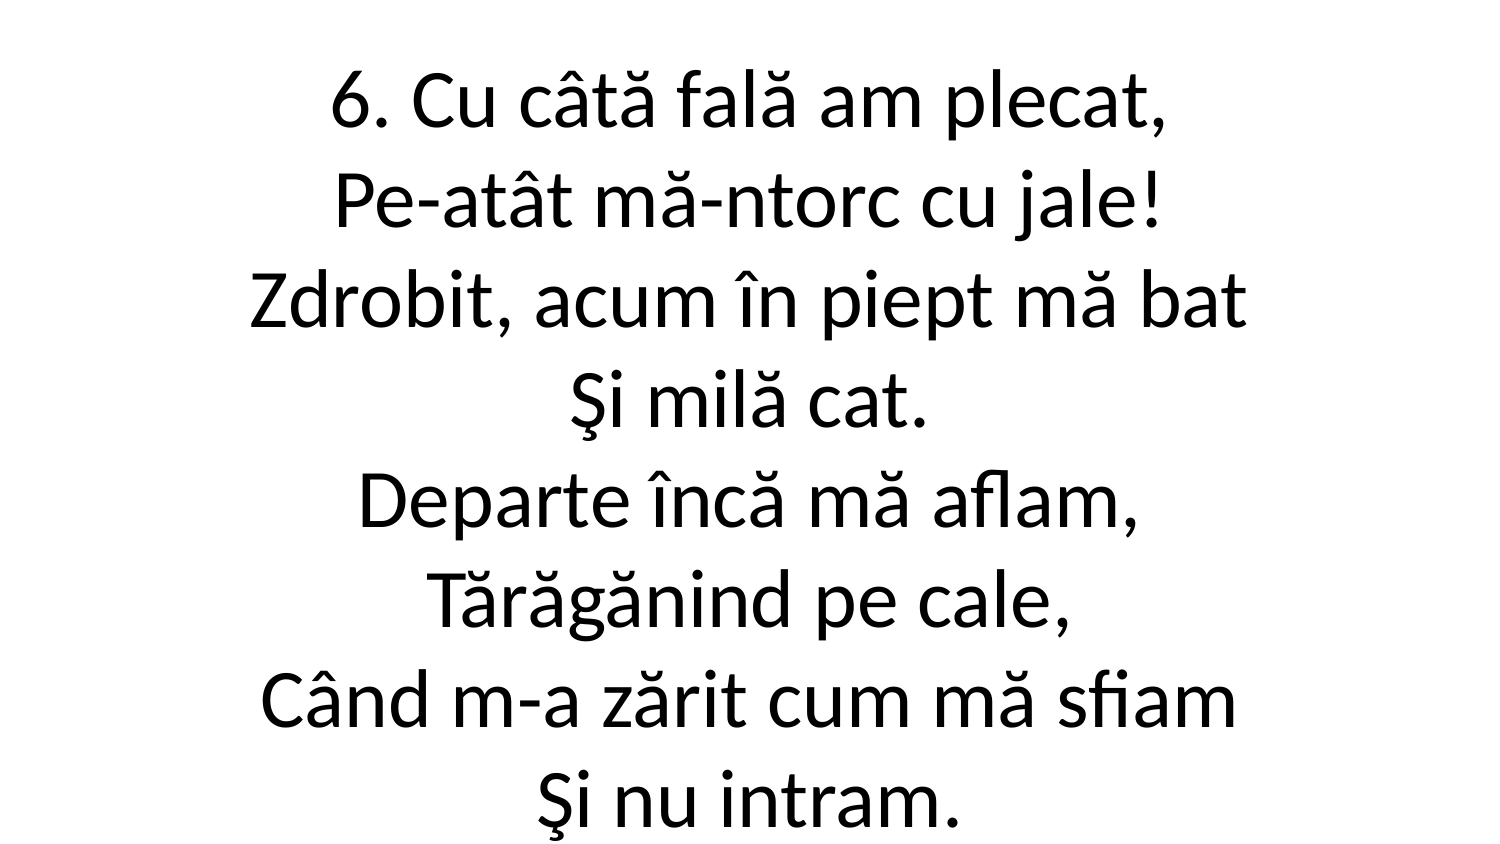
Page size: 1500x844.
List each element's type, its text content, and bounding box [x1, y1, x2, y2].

text_box 6. Cu câtă fală am plecat, Pe-atât mă-ntorc cu jale! Zdrobit, acum în piept mă bat Şi milă cat. Departe încă mă aflam, Tărăgănind pe cale, Când m-a zărit cum mă sfiam Şi nu intram. [235, 0, 1265, 844]
